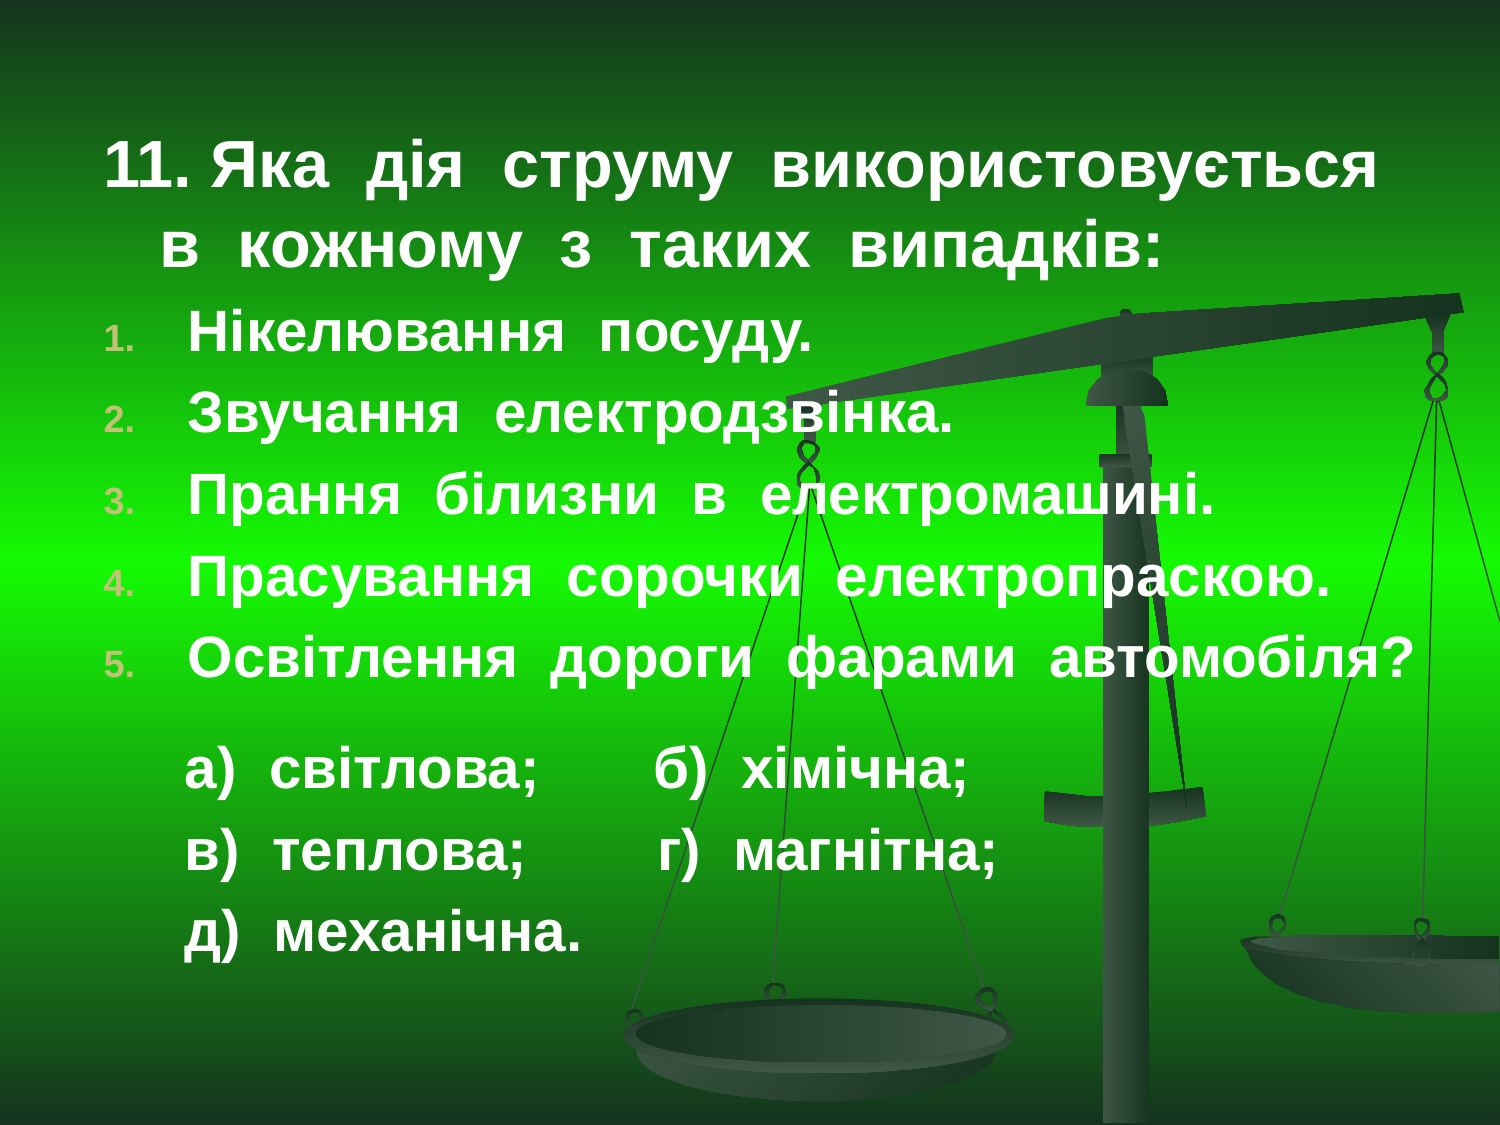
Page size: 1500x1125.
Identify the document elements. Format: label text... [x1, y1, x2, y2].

list 11. Яка дія струму використовується в кожному з таких випадків: Нікелювання посуду. Звучання електродзвінка. Прання білизни в електромашині. Прасування сорочки електропраскою. Освітлення дороги фарами автомобіля? а) світлова; б) хімічна; в) теплова; г) магнітна; д) механічна. [88, 113, 1459, 1035]
